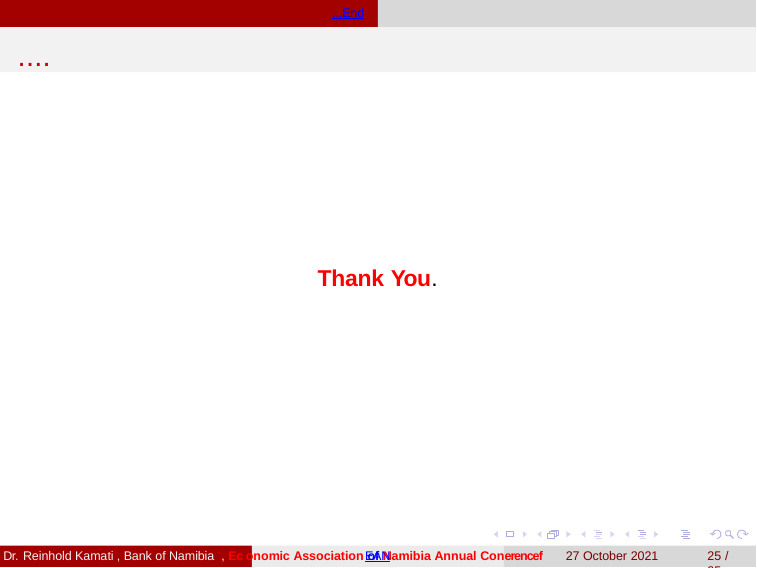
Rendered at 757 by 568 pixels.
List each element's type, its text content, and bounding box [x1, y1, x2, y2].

text_box Thank You. [315, 262, 441, 292]
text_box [0, 545, 757, 568]
text_box .... [0, 27, 756, 73]
text_box [377, 0, 756, 27]
text_box ...End [330, 2, 368, 20]
